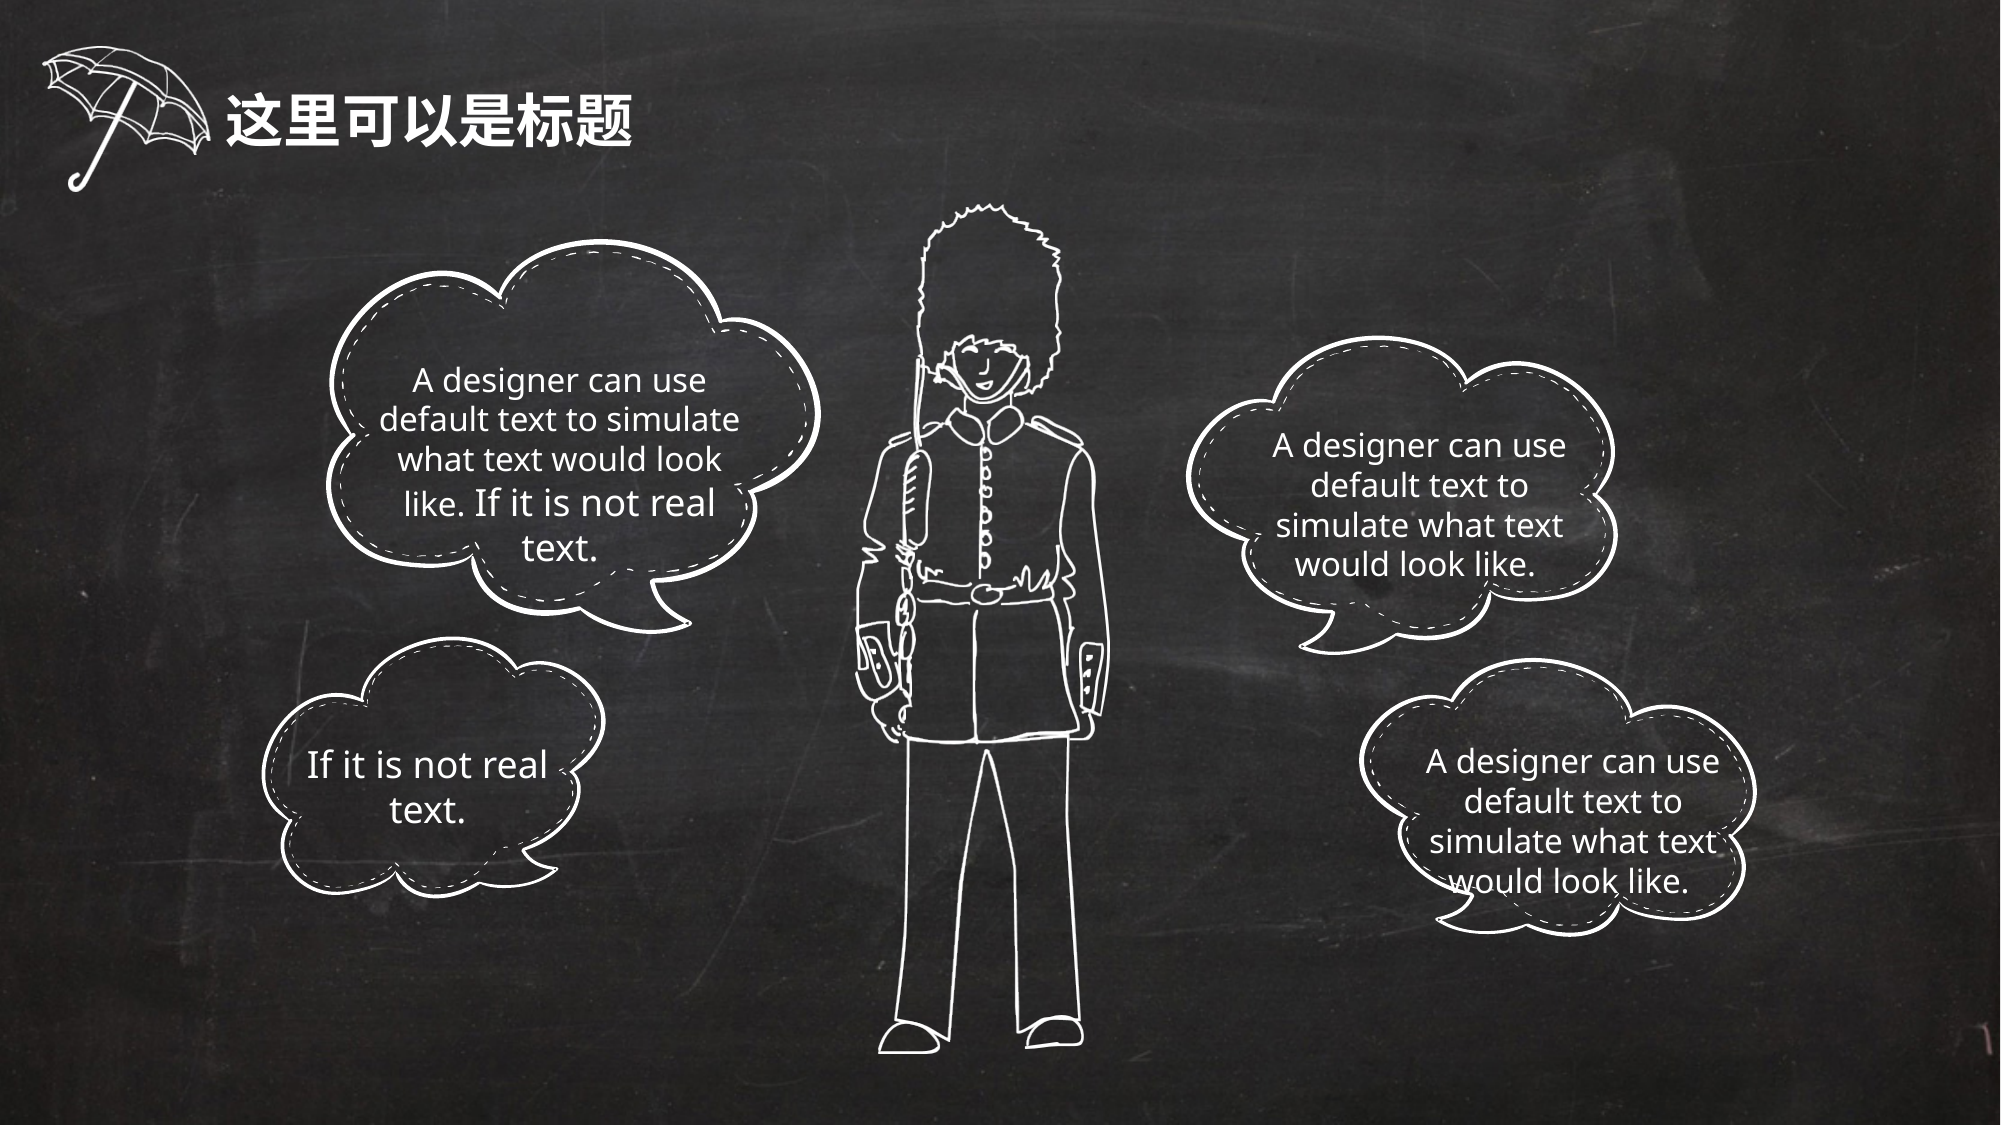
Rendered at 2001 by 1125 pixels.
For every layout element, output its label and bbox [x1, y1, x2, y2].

text_box [315, 237, 823, 639]
text_box [1184, 334, 1627, 659]
picture [0, 0, 2001, 1125]
text_box [257, 641, 618, 911]
text_box [42, 46, 669, 192]
text_box [1351, 661, 1763, 951]
